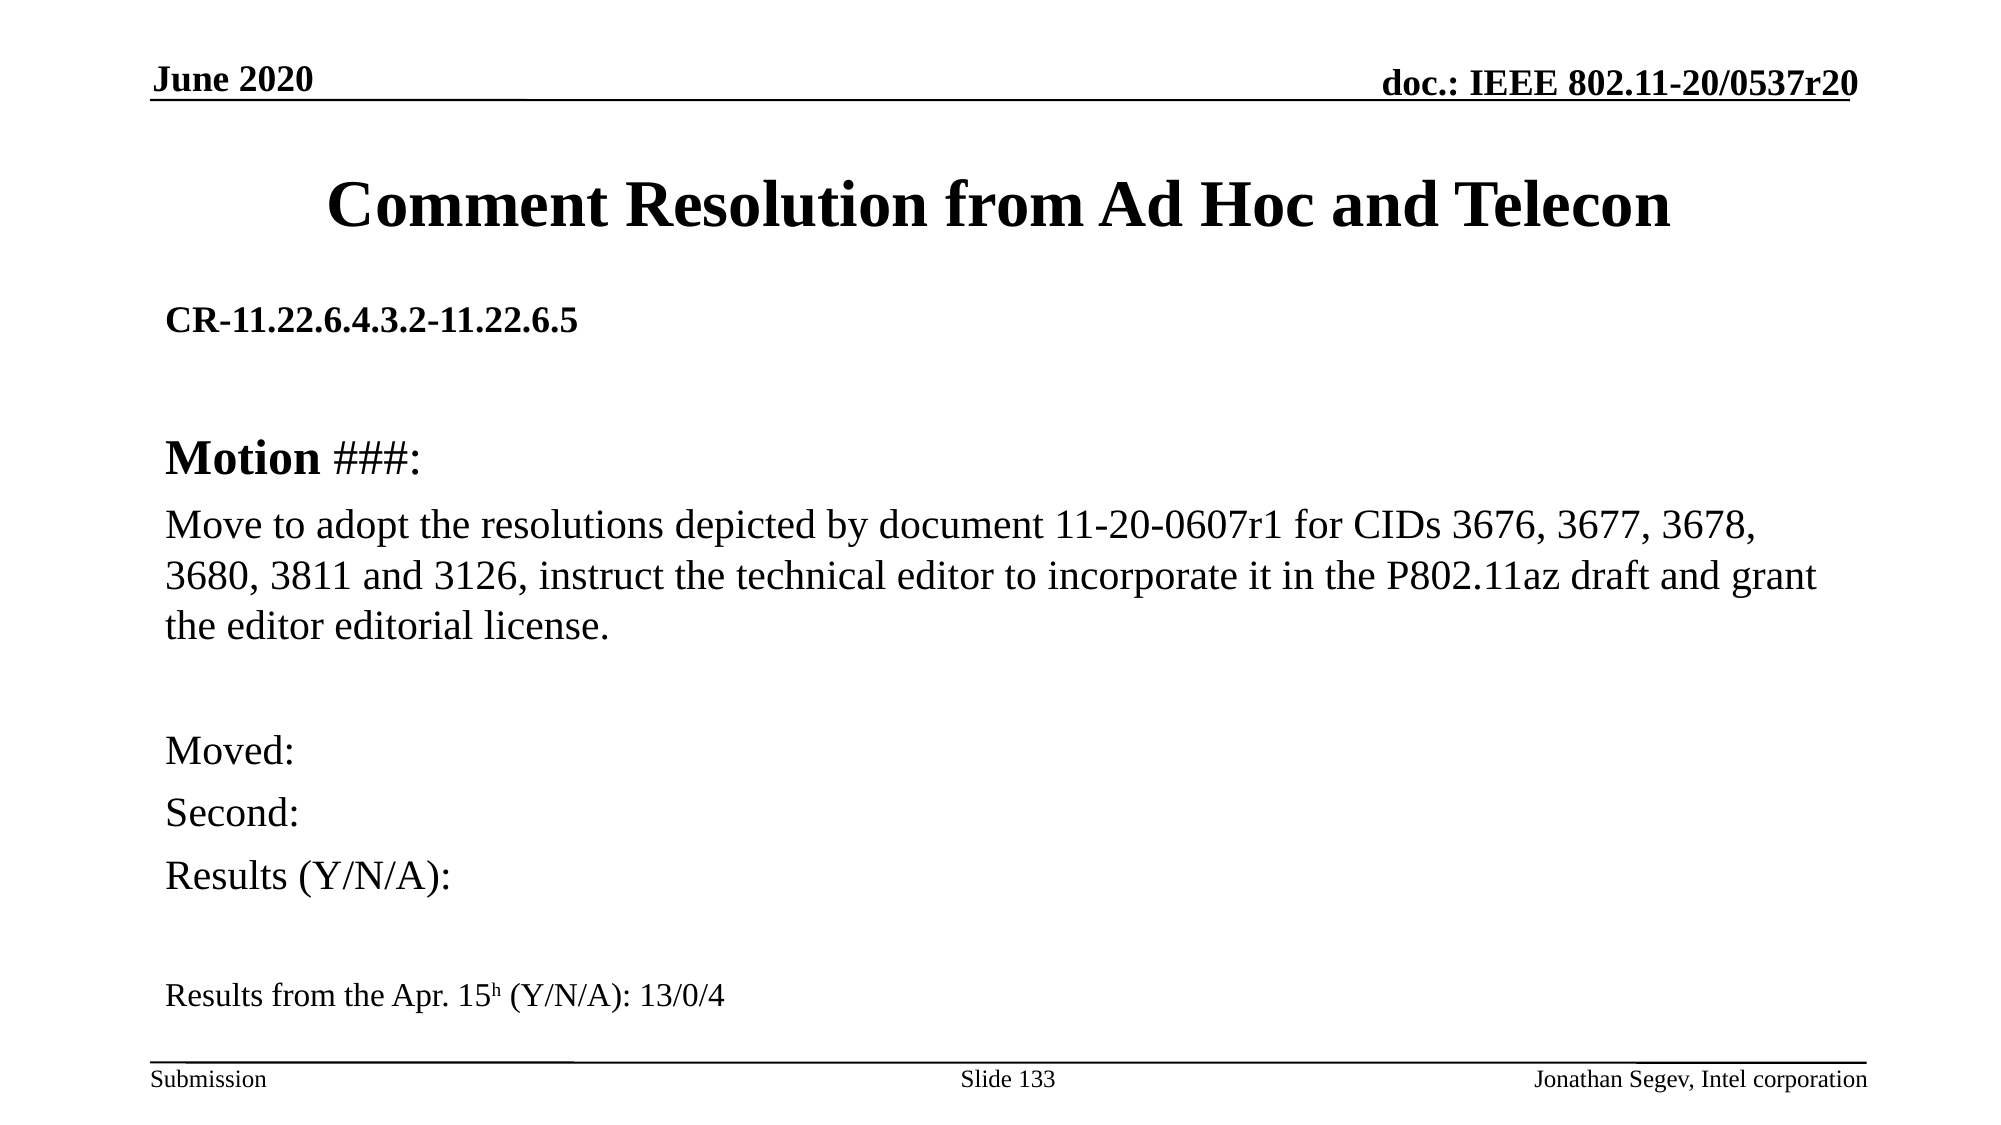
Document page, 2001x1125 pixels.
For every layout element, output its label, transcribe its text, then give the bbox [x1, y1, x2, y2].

slide_number Slide 133 [950, 1061, 1067, 1123]
footer Jonathan Segev, Intel corporation [1171, 1061, 1869, 1093]
list CR-11.22.6.4.3.2-11.22.6.5 Motion ###: Move to adopt the resolutions depicted by document 11-20-0607r1 for CIDs 3676, 3677, 3678, 3680, 3811 and 3126, instruct the technical editor to incorporate it in the P802.11az draft and grant the editor editorial license. Moved: Second: Results (Y/N/A): Results from the Apr. 15h (Y/N/A): 13/0/4 [149, 286, 1850, 1000]
title Comment Resolution from Ad Hoc and Telecon [149, 112, 1850, 286]
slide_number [152, 54, 563, 100]
